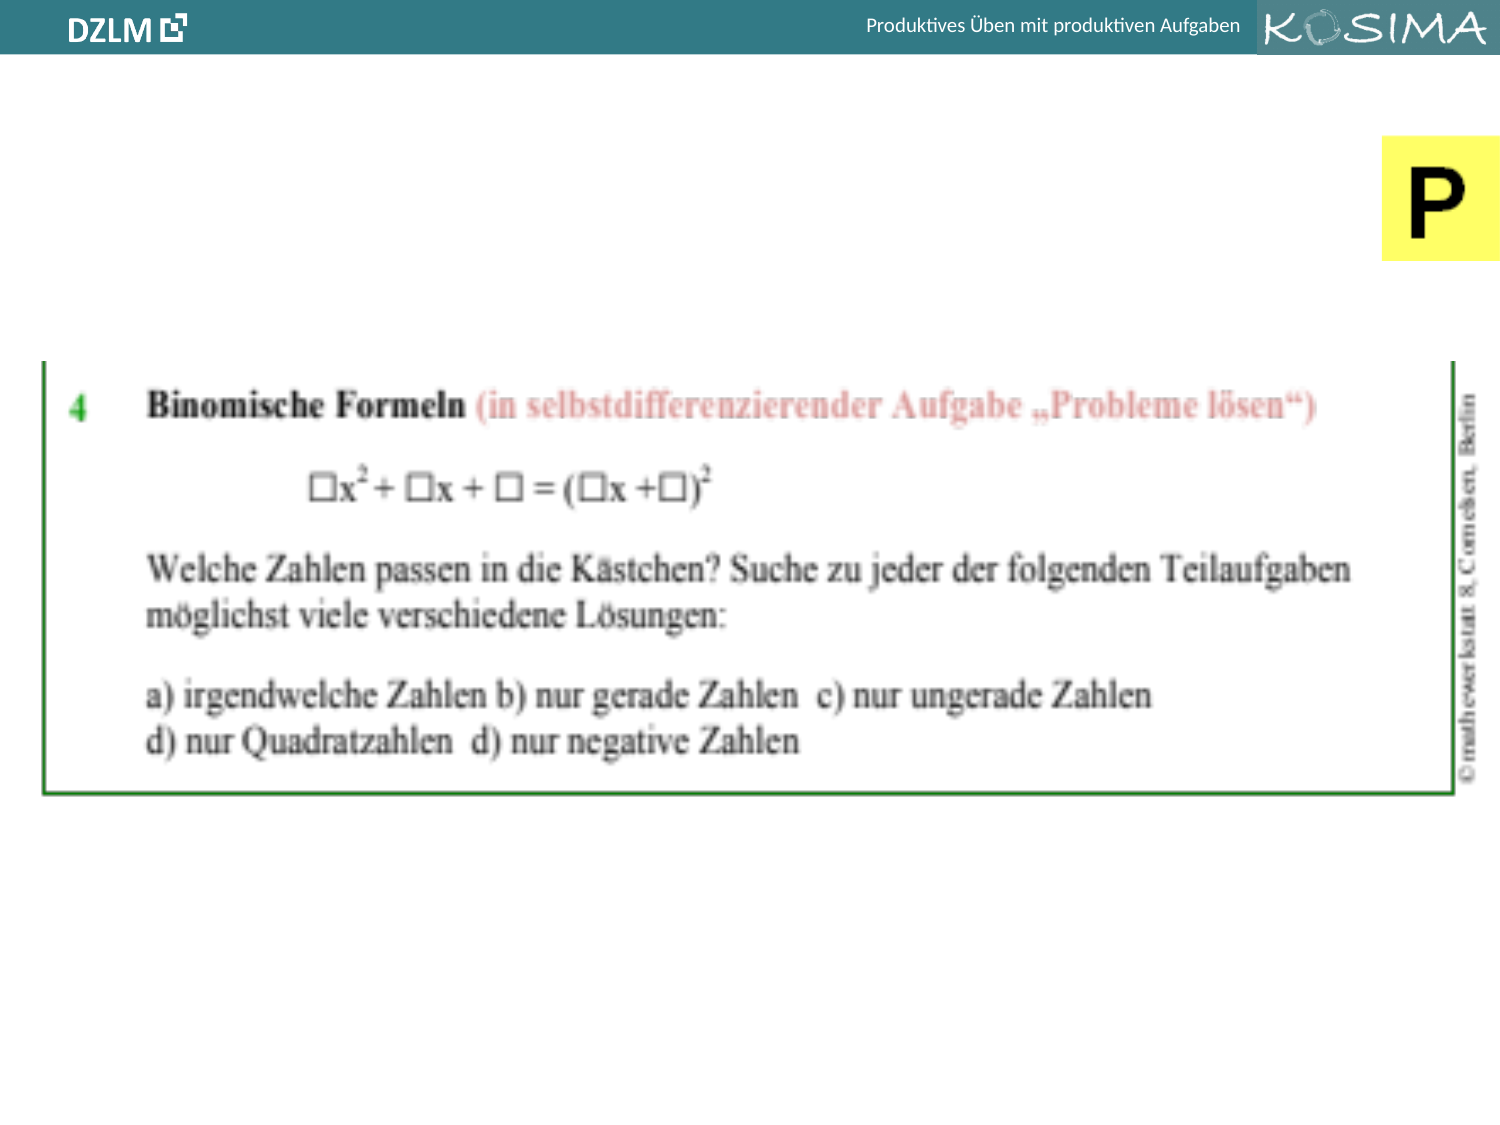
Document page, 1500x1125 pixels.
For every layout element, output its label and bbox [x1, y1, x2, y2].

picture [39, 361, 1494, 809]
picture [1381, 125, 1500, 261]
